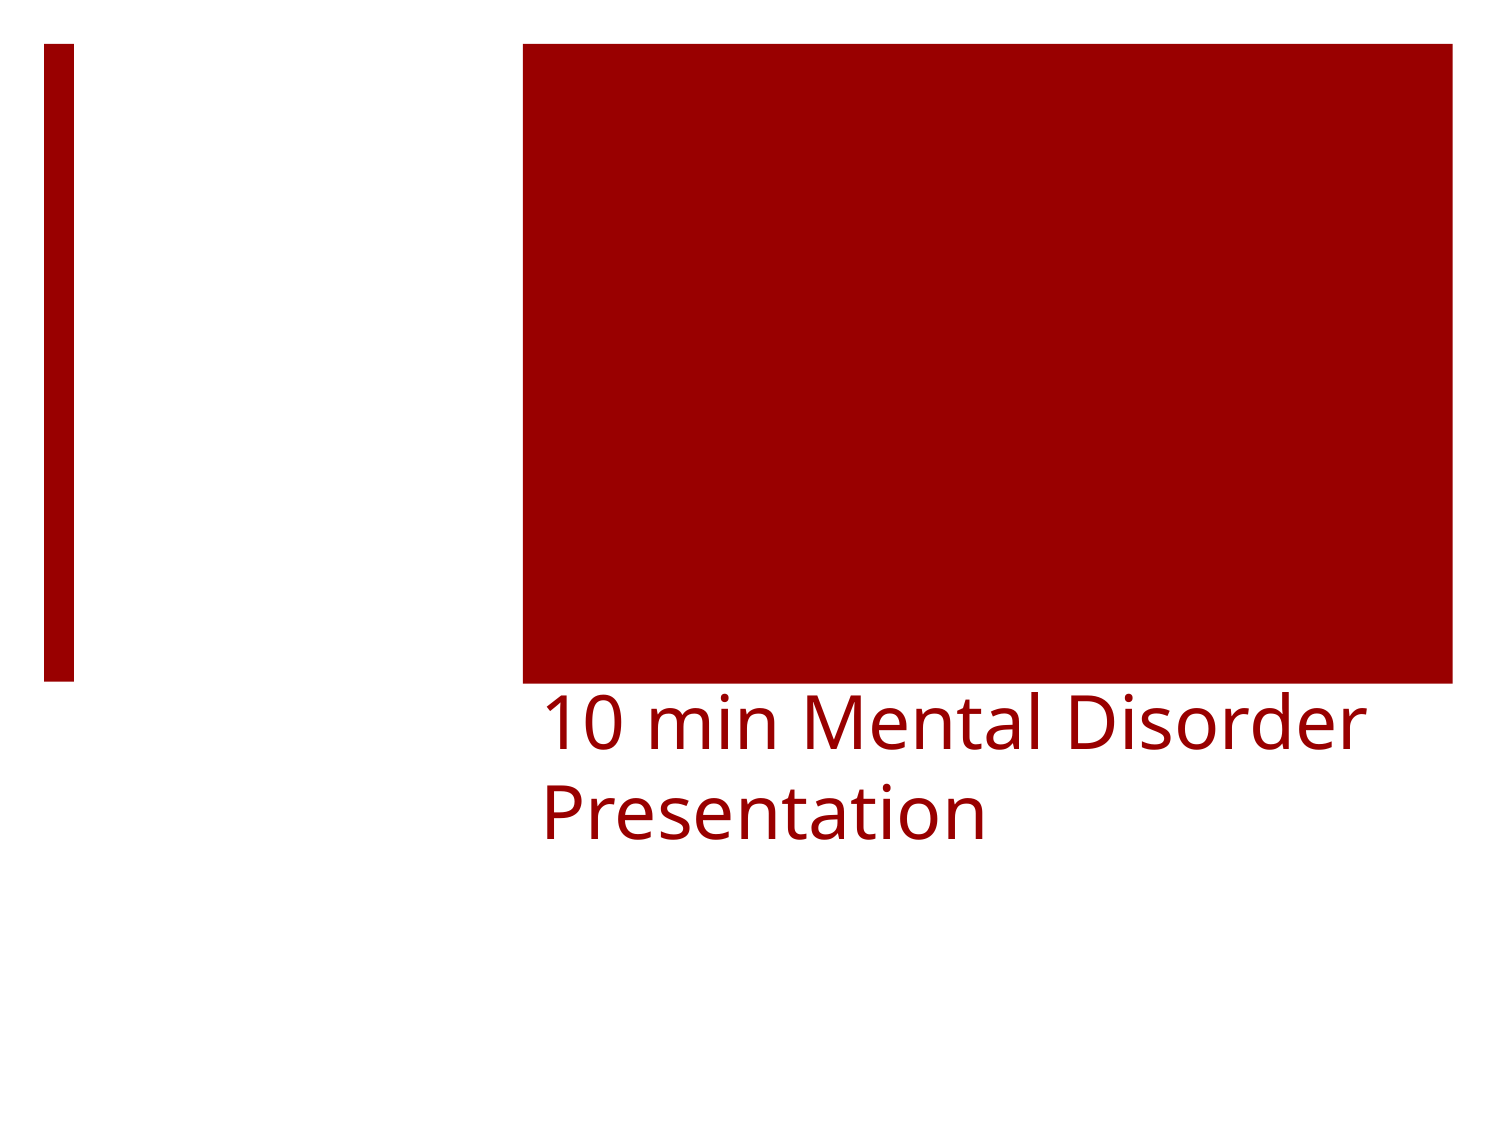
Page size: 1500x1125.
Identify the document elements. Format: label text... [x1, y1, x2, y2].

title 10 min Mental Disorder Presentation [525, 690, 1421, 863]
